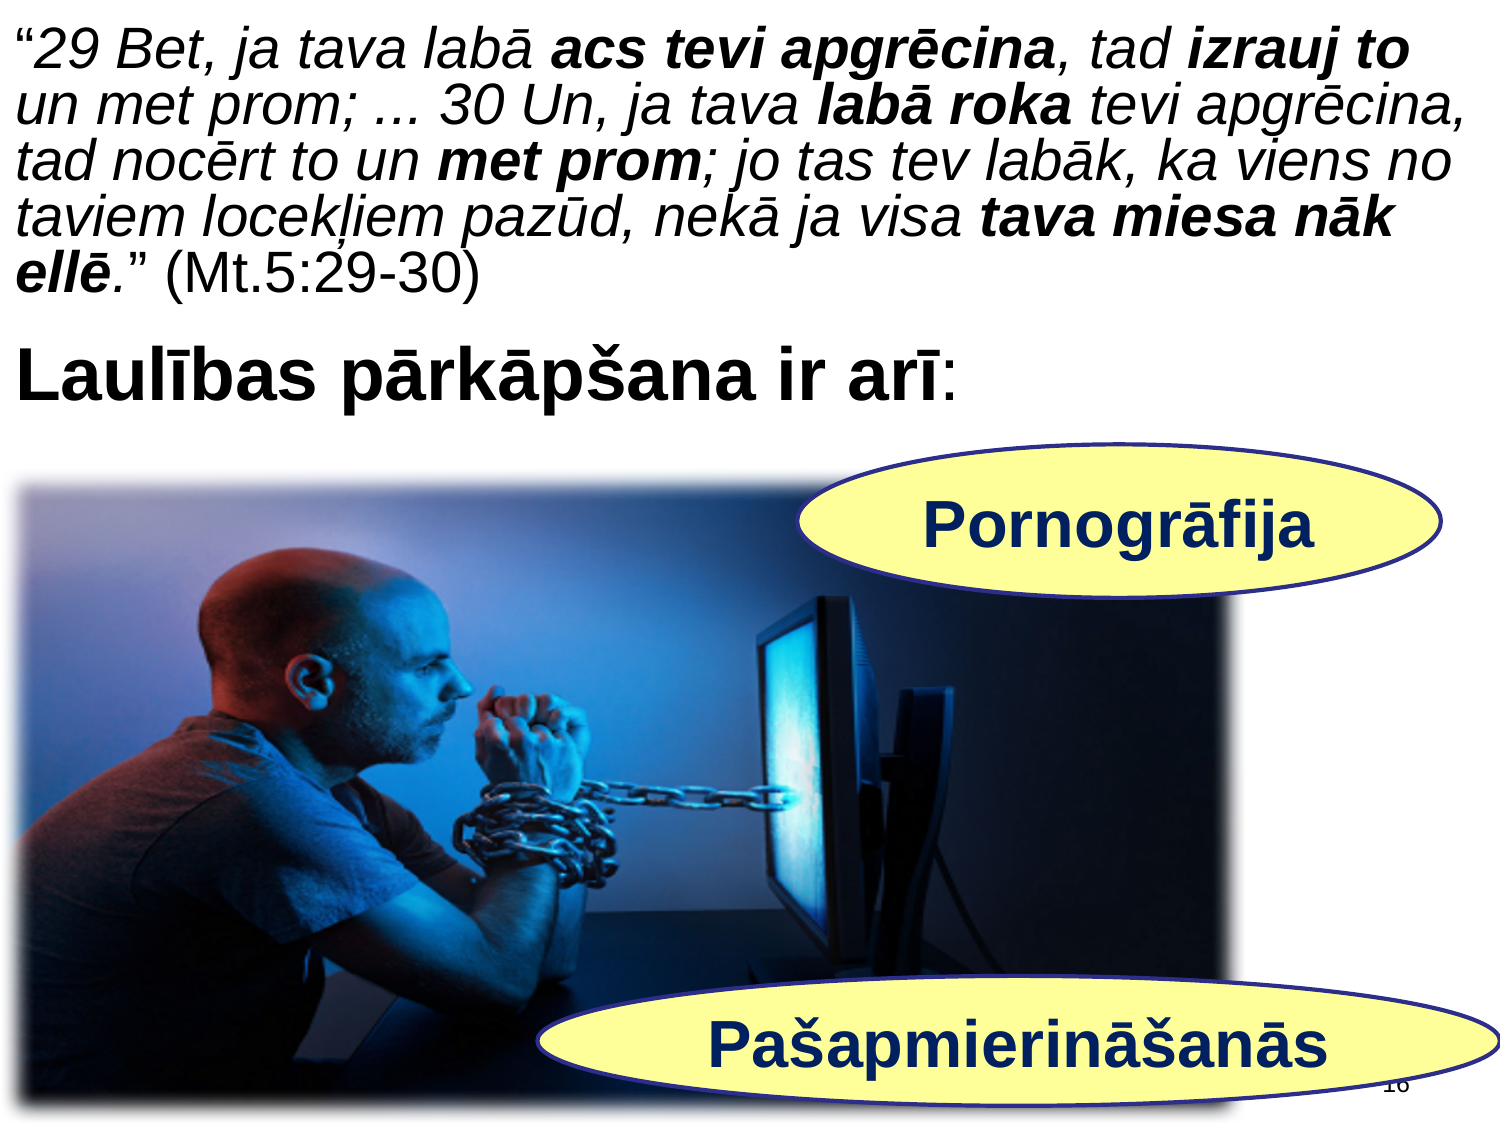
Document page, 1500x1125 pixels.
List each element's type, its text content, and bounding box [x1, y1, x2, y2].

list “29 Bet, ja tava labā acs tevi apgrēcina, tad izrauj to un met prom; ... 30 Un, ja tava labā roka tevi apgrēcina, tad nocērt to un met prom; jo tas tev labāk, ka viens no taviem locekļiem pazūd, nekā ja visa tava miesa nāk ellē.” (Mt.5:29-30) Laulības pārkāpšana ir arī: [0, 0, 1500, 445]
text_box 16 [1250, 1079, 1425, 1105]
picture [0, 467, 1246, 1125]
text_box Pašapmierināšanās [1250, 981, 1500, 1100]
text_box Pornogrāfija [885, 442, 1443, 594]
